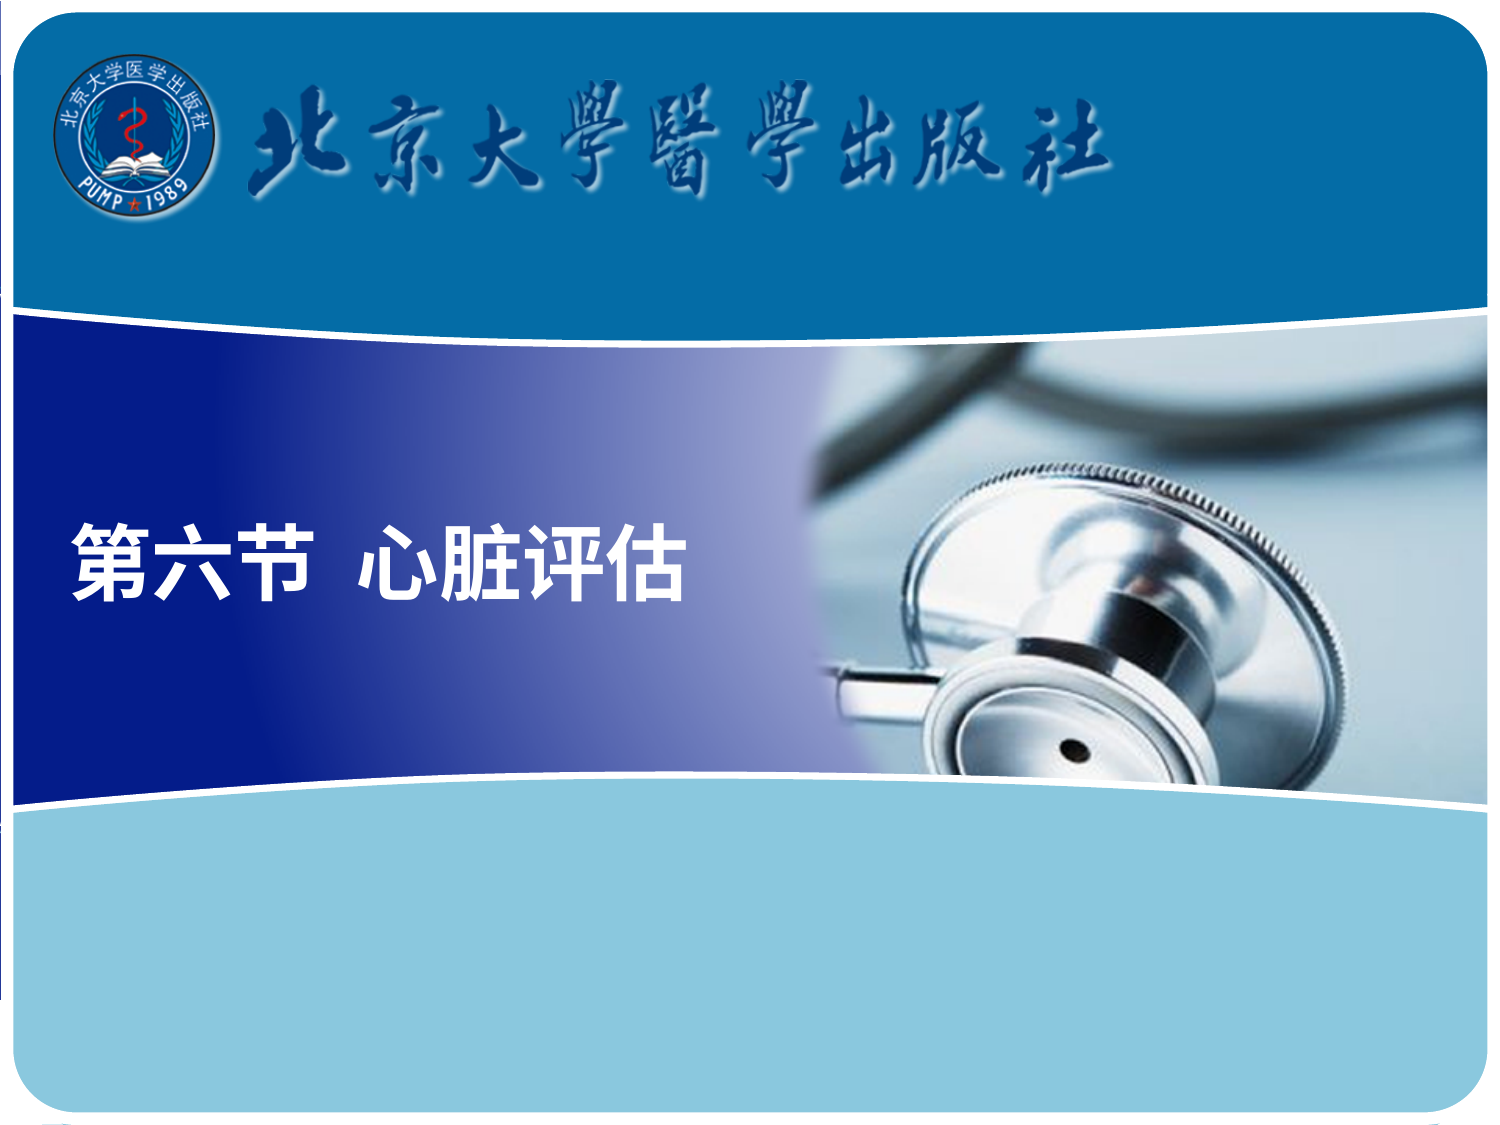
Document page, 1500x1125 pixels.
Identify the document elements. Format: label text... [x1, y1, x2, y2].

title 第六节 心脏评估 [52, 373, 904, 749]
picture [14, 315, 1487, 805]
picture [53, 54, 1117, 225]
